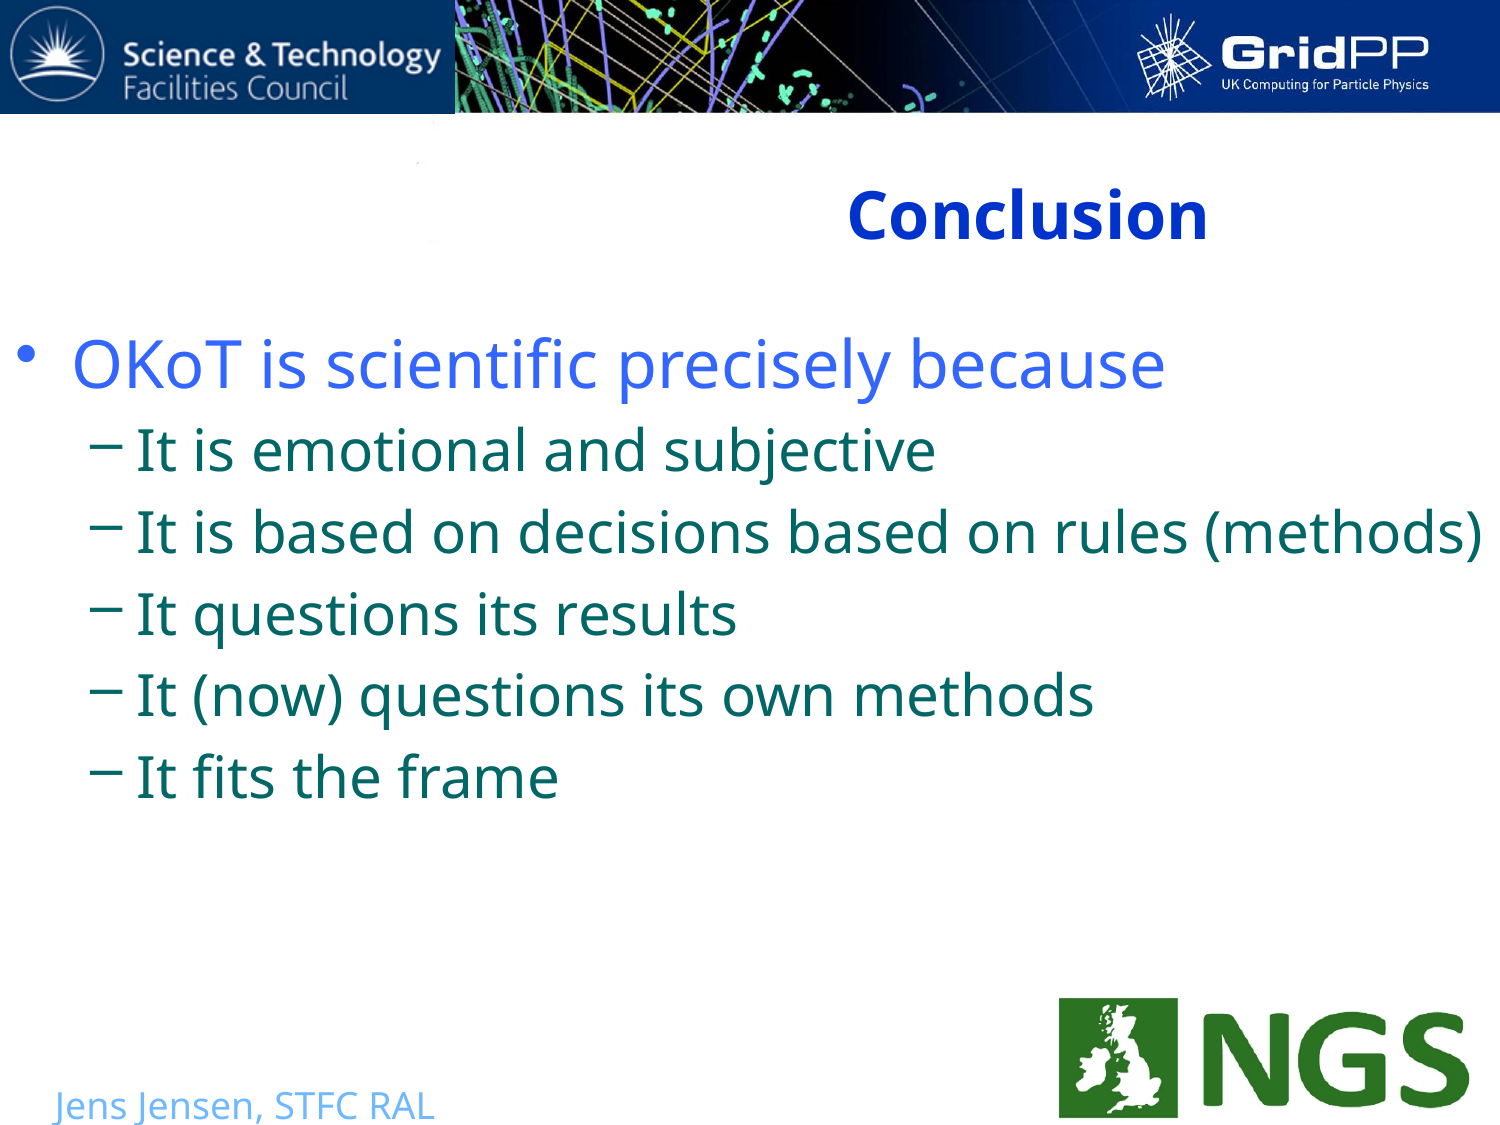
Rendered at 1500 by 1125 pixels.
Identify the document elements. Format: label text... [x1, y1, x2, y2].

list OKoT is scientific precisely because It is emotional and subjective It is based on decisions based on rules (methods) It questions its results It (now) questions its own methods It fits the frame [0, 314, 1500, 1036]
picture [0, 0, 1500, 314]
picture [0, 1036, 1500, 1125]
title Conclusion [584, 125, 1473, 301]
